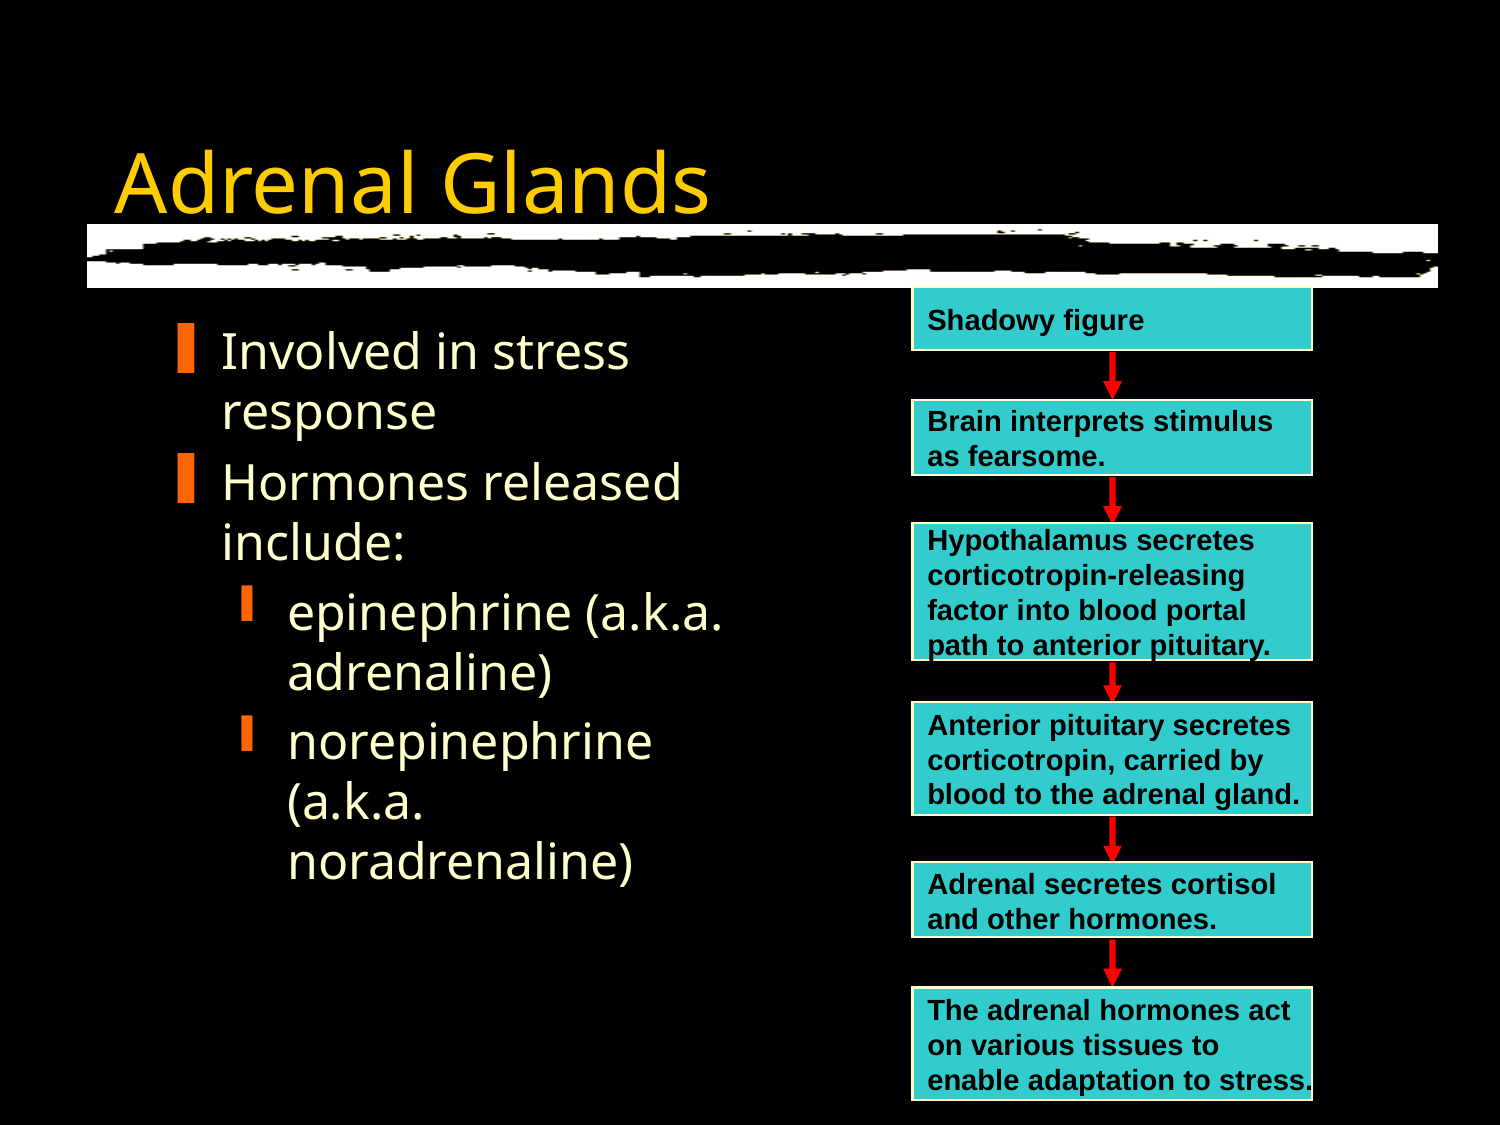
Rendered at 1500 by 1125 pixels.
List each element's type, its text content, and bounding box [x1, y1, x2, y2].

title Adrenal Glands [99, 49, 1376, 238]
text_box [912, 287, 1313, 1101]
list Involved in stress response Hormones released include: epinephrine (a.k.a. adrenaline) norepinephrine (a.k.a. noradrenaline) [149, 312, 776, 988]
